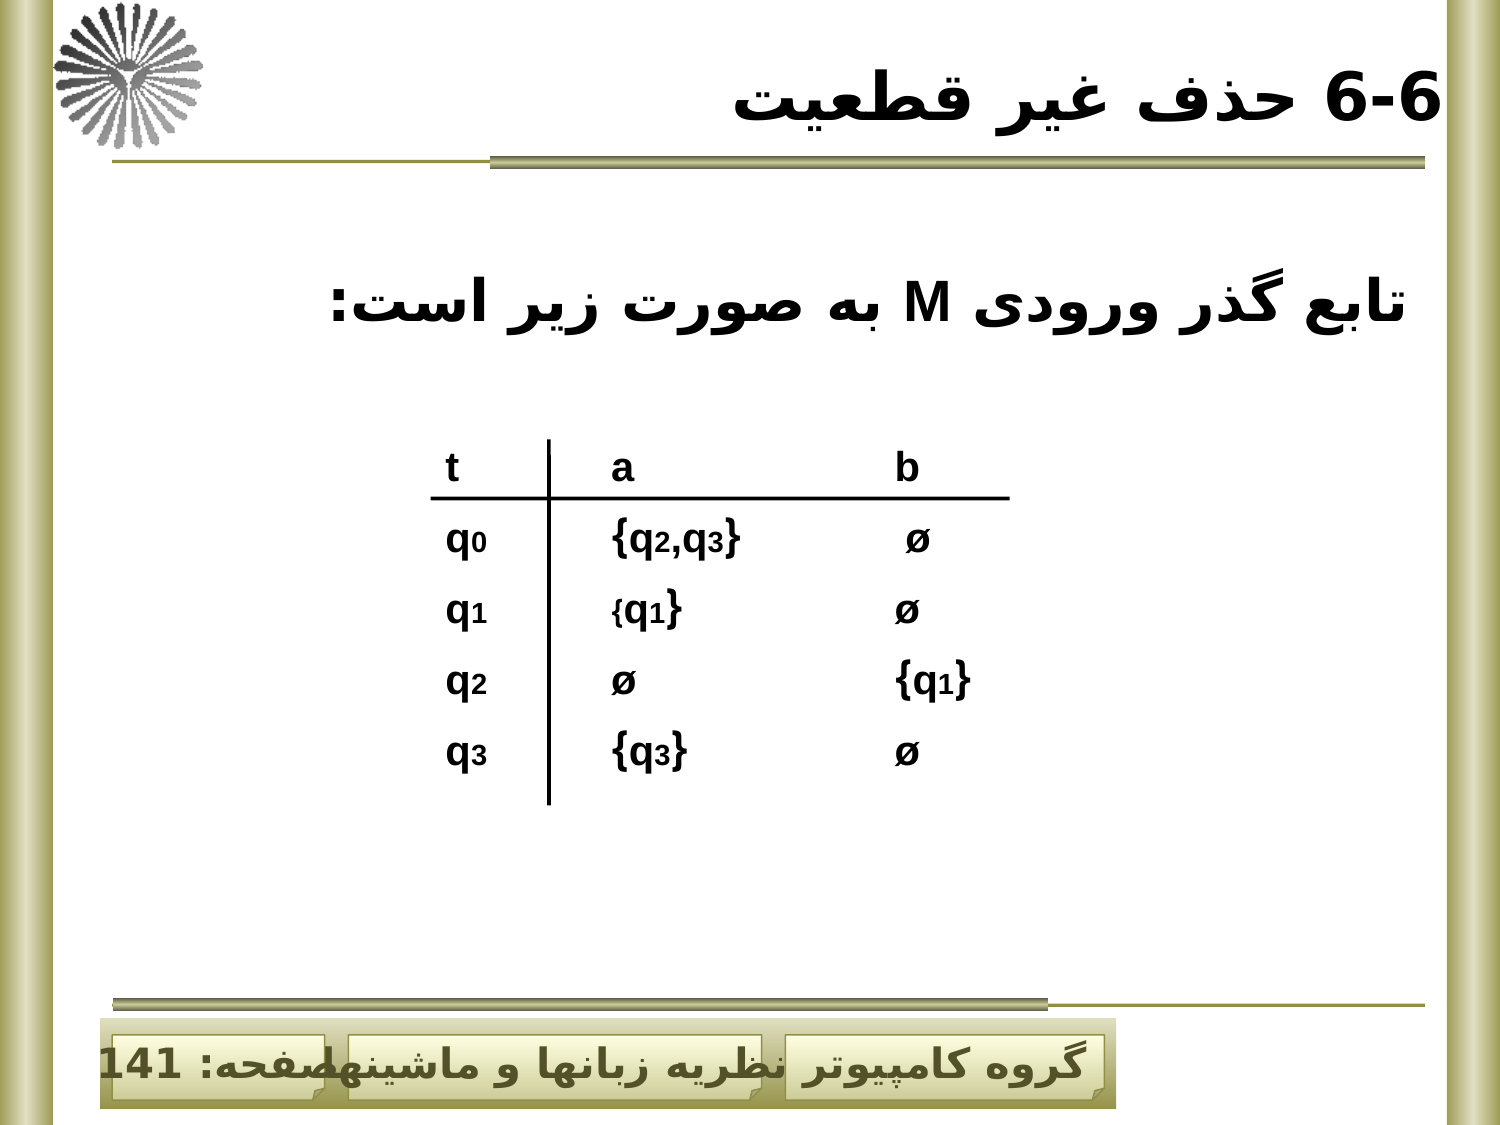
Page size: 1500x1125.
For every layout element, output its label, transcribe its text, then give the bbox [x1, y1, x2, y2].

text_box تابع گذر ورودی M به صورت زیر است: [123, 255, 1424, 341]
text_box 6-6 حذف غیر قطعیت [88, 46, 1459, 142]
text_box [430, 432, 1058, 806]
